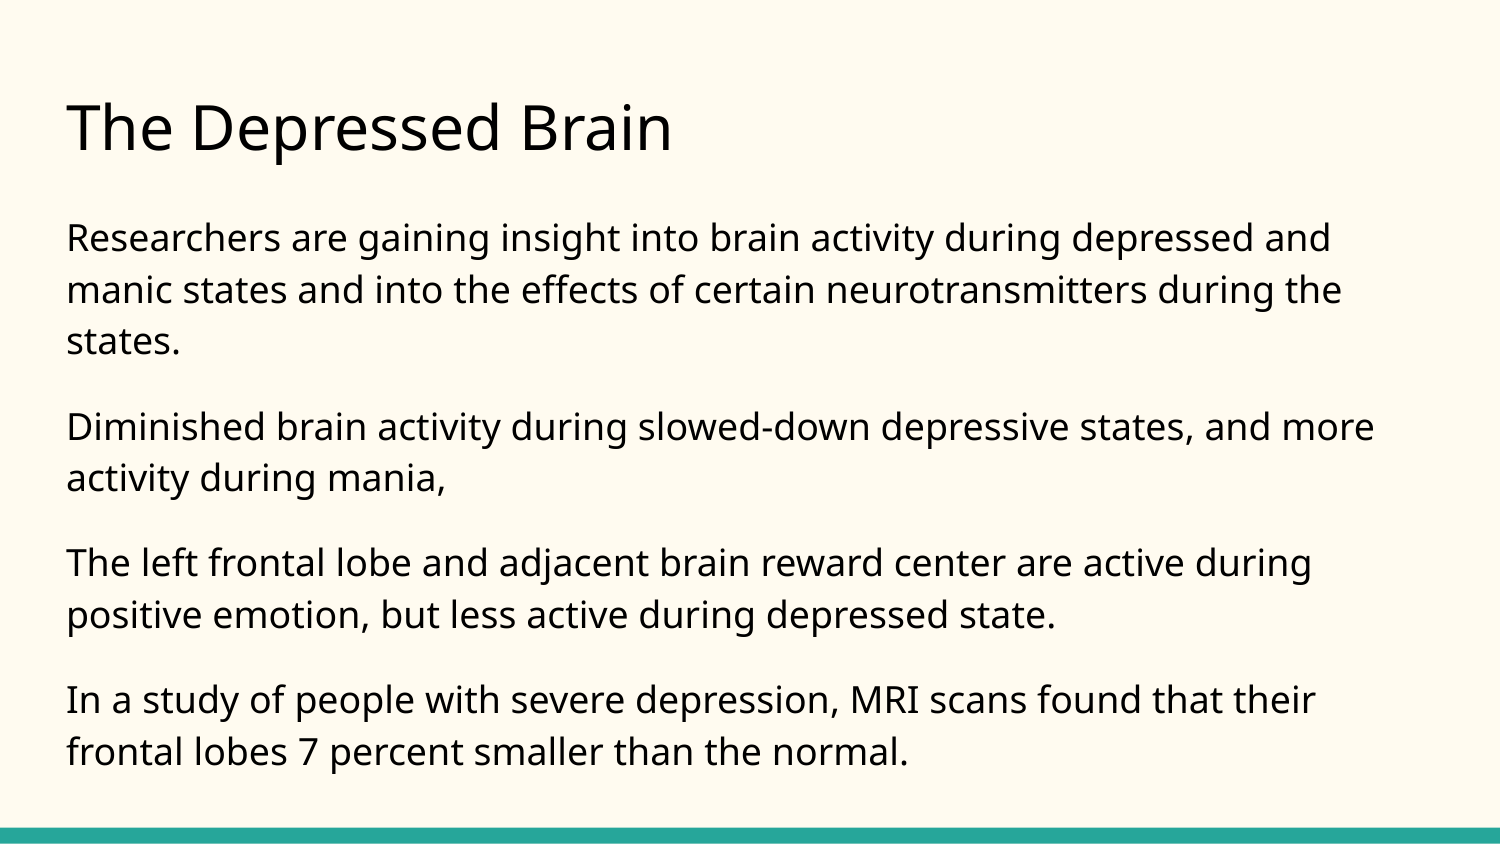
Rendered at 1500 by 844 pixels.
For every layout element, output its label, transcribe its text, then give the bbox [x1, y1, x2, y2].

list Researchers are gaining insight into brain activity during depressed and manic states and into the effects of certain neurotransmitters during the states. Diminished brain activity during slowed-down depressive states, and more activity during mania, The left frontal lobe and adjacent brain reward center are active during positive emotion, but less active during depressed state. In a study of people with severe depression, MRI scans found that their frontal lobes 7 percent smaller than the normal. [51, 192, 1449, 750]
title The Depressed Brain [51, 72, 1449, 174]
